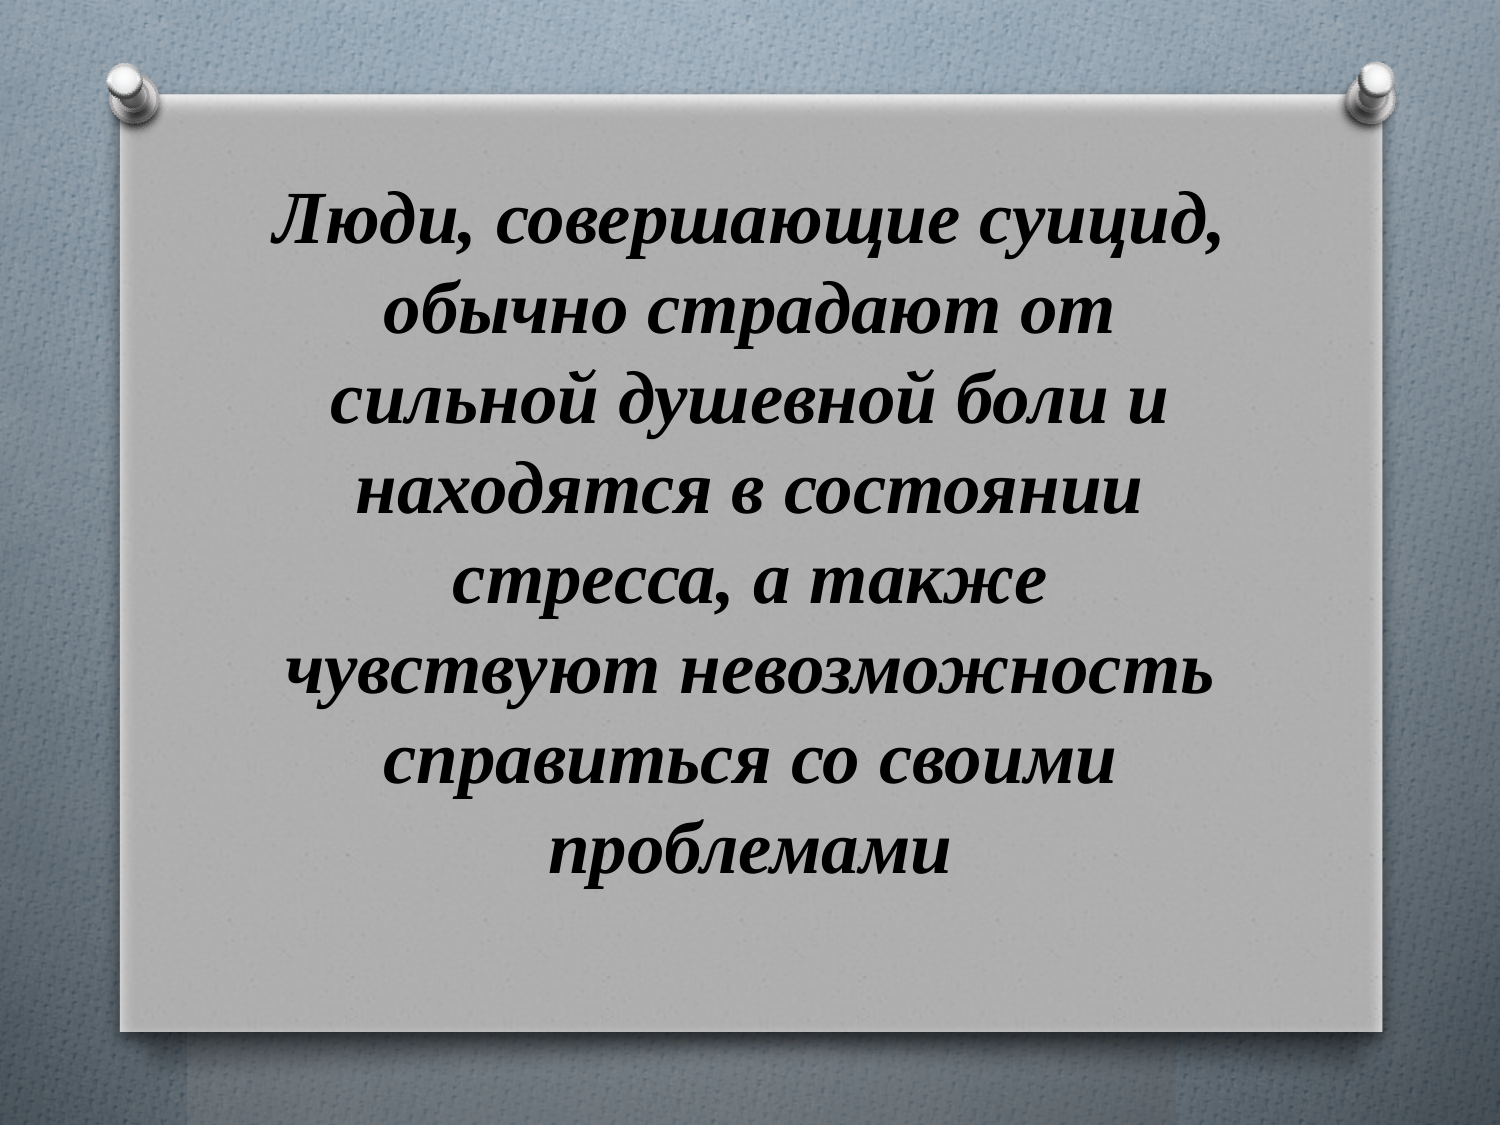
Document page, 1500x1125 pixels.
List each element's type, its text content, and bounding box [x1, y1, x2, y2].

list Люди, совершающие суицид, обычно страдают от сильной душевной боли и находятся в состоянии стресса, а также чувствуют невозможность справиться со своими проблемами [242, 160, 1259, 753]
picture [75, 29, 198, 153]
picture [1317, 35, 1439, 156]
